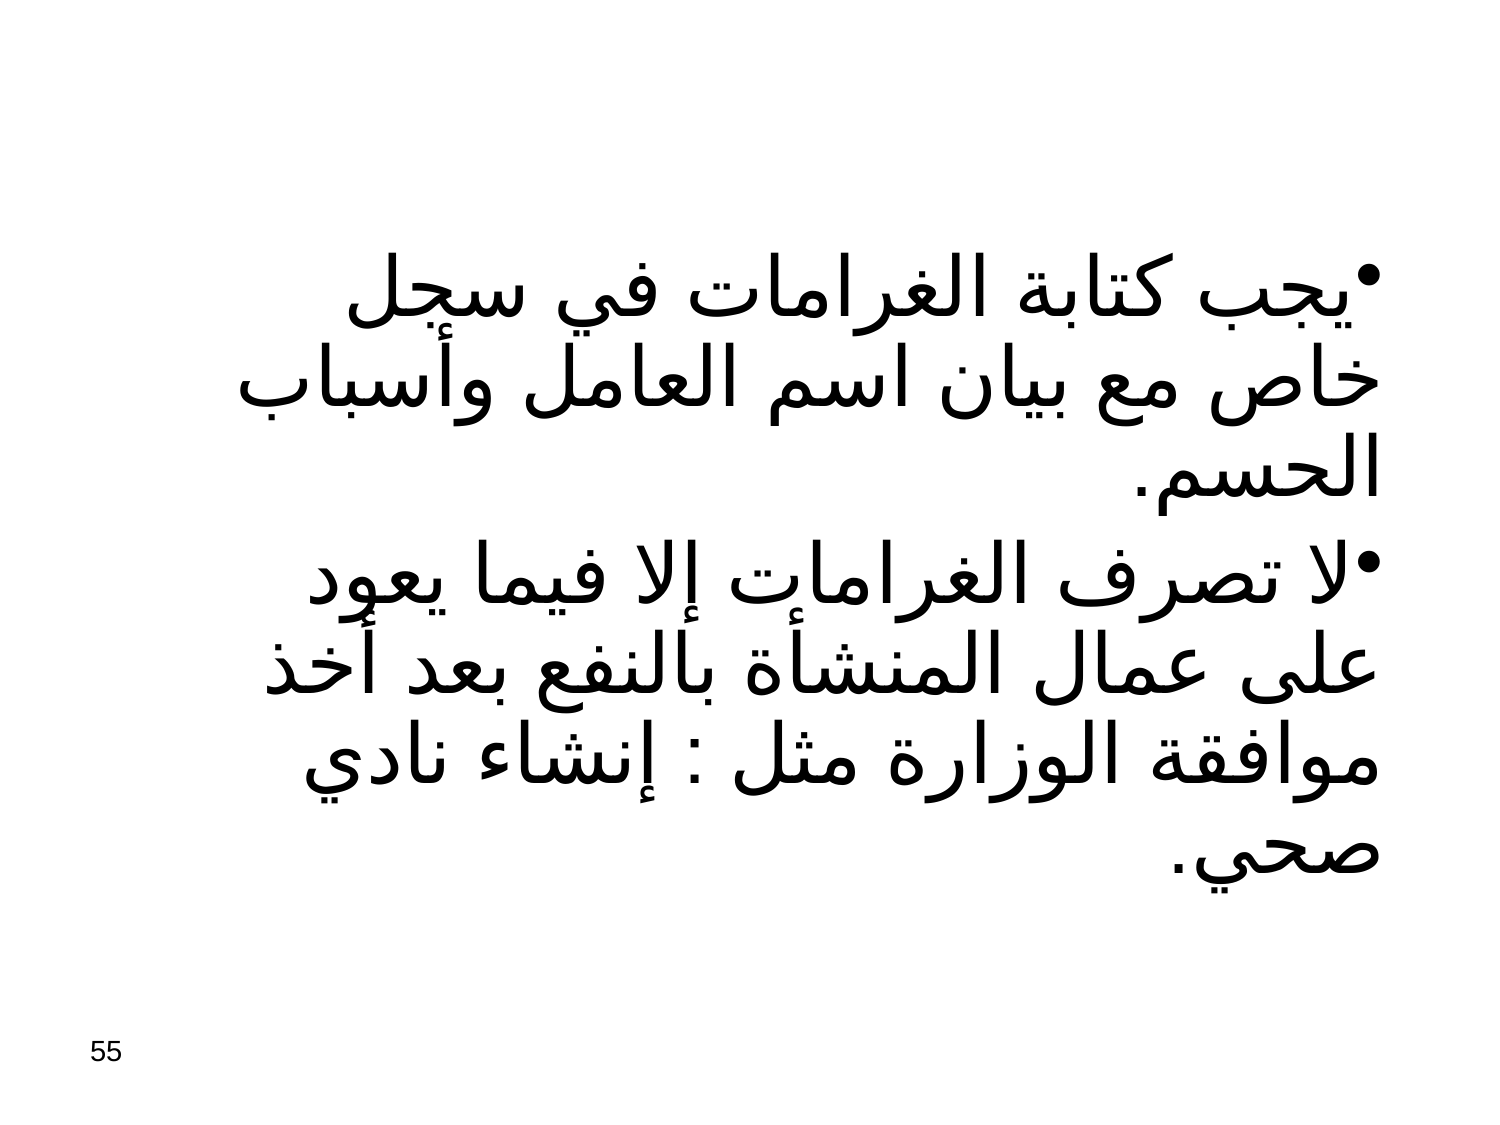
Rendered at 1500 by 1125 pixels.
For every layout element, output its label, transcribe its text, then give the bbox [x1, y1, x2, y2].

subtitle يجب كتابة الغرامات في سجل خاص مع بيان اسم العامل وأسباب الحسم. لا تصرف الغرامات إلا فيما يعود على عمال المنشأة بالنفع بعد أخذ موافقة الوزارة مثل : إنشاء نادي صحي. [187, 237, 1401, 951]
slide_number 55 [74, 1024, 426, 1103]
